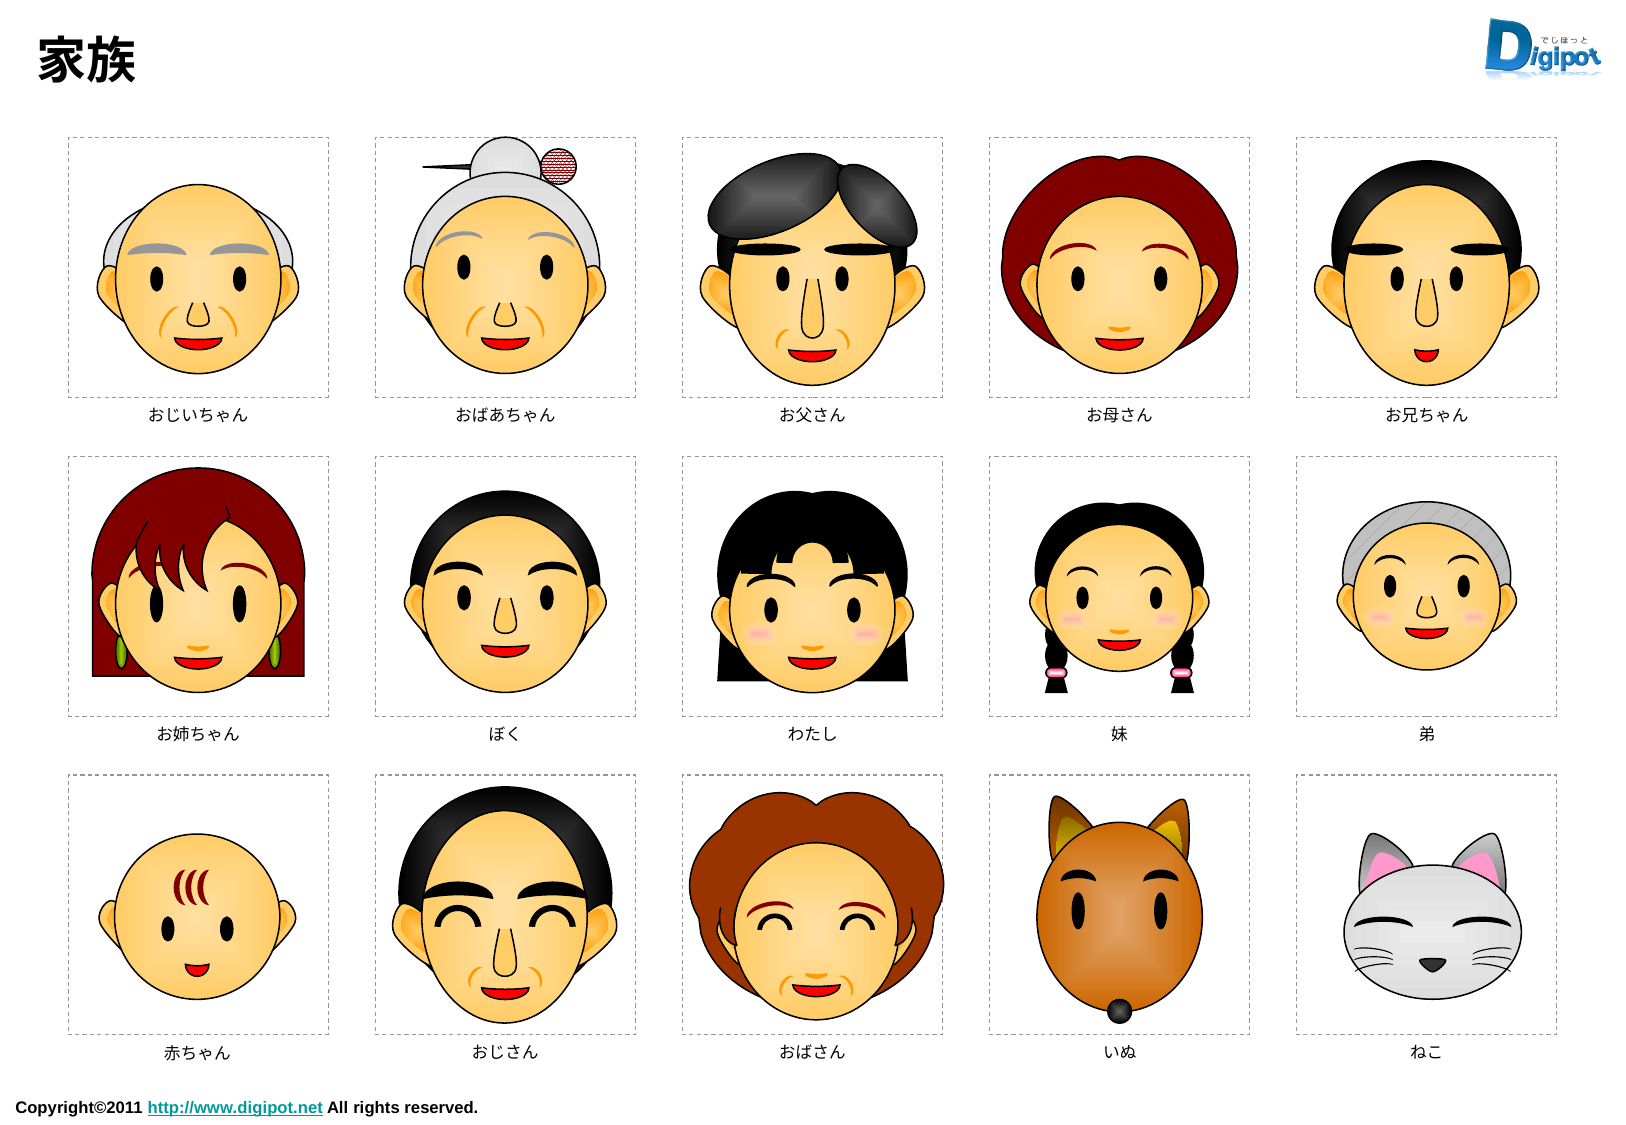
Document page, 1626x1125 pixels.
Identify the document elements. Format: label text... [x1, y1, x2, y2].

text_box お父さん [682, 397, 943, 425]
text_box 妹 [989, 716, 1250, 744]
text_box ねこ [1296, 1034, 1557, 1063]
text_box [91, 467, 305, 693]
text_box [91, 184, 304, 374]
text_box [1035, 795, 1203, 1024]
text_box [1344, 834, 1522, 1000]
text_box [694, 154, 930, 386]
title 家族 [21, 19, 881, 98]
text_box 赤ちゃん [67, 1035, 328, 1063]
text_box わたし [682, 716, 943, 744]
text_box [387, 786, 623, 1024]
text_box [398, 491, 612, 693]
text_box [1024, 503, 1214, 693]
text_box お姉ちゃん [68, 716, 329, 744]
text_box おじさん [375, 1034, 636, 1063]
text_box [398, 137, 611, 374]
text_box おばさん [682, 1034, 943, 1063]
text_box おばあちゃん [375, 397, 636, 425]
text_box お兄ちゃん [1296, 397, 1557, 425]
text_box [1332, 501, 1522, 671]
text_box いぬ [989, 1034, 1250, 1063]
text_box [1309, 160, 1545, 386]
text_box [1001, 156, 1238, 374]
text_box おじいちゃん [68, 397, 329, 425]
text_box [706, 491, 919, 693]
text_box お母さん [989, 397, 1250, 425]
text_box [689, 792, 944, 1020]
text_box 弟 [1296, 716, 1557, 744]
picture [1485, 18, 1602, 82]
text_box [91, 834, 303, 1000]
text_box ぼく [375, 716, 636, 744]
